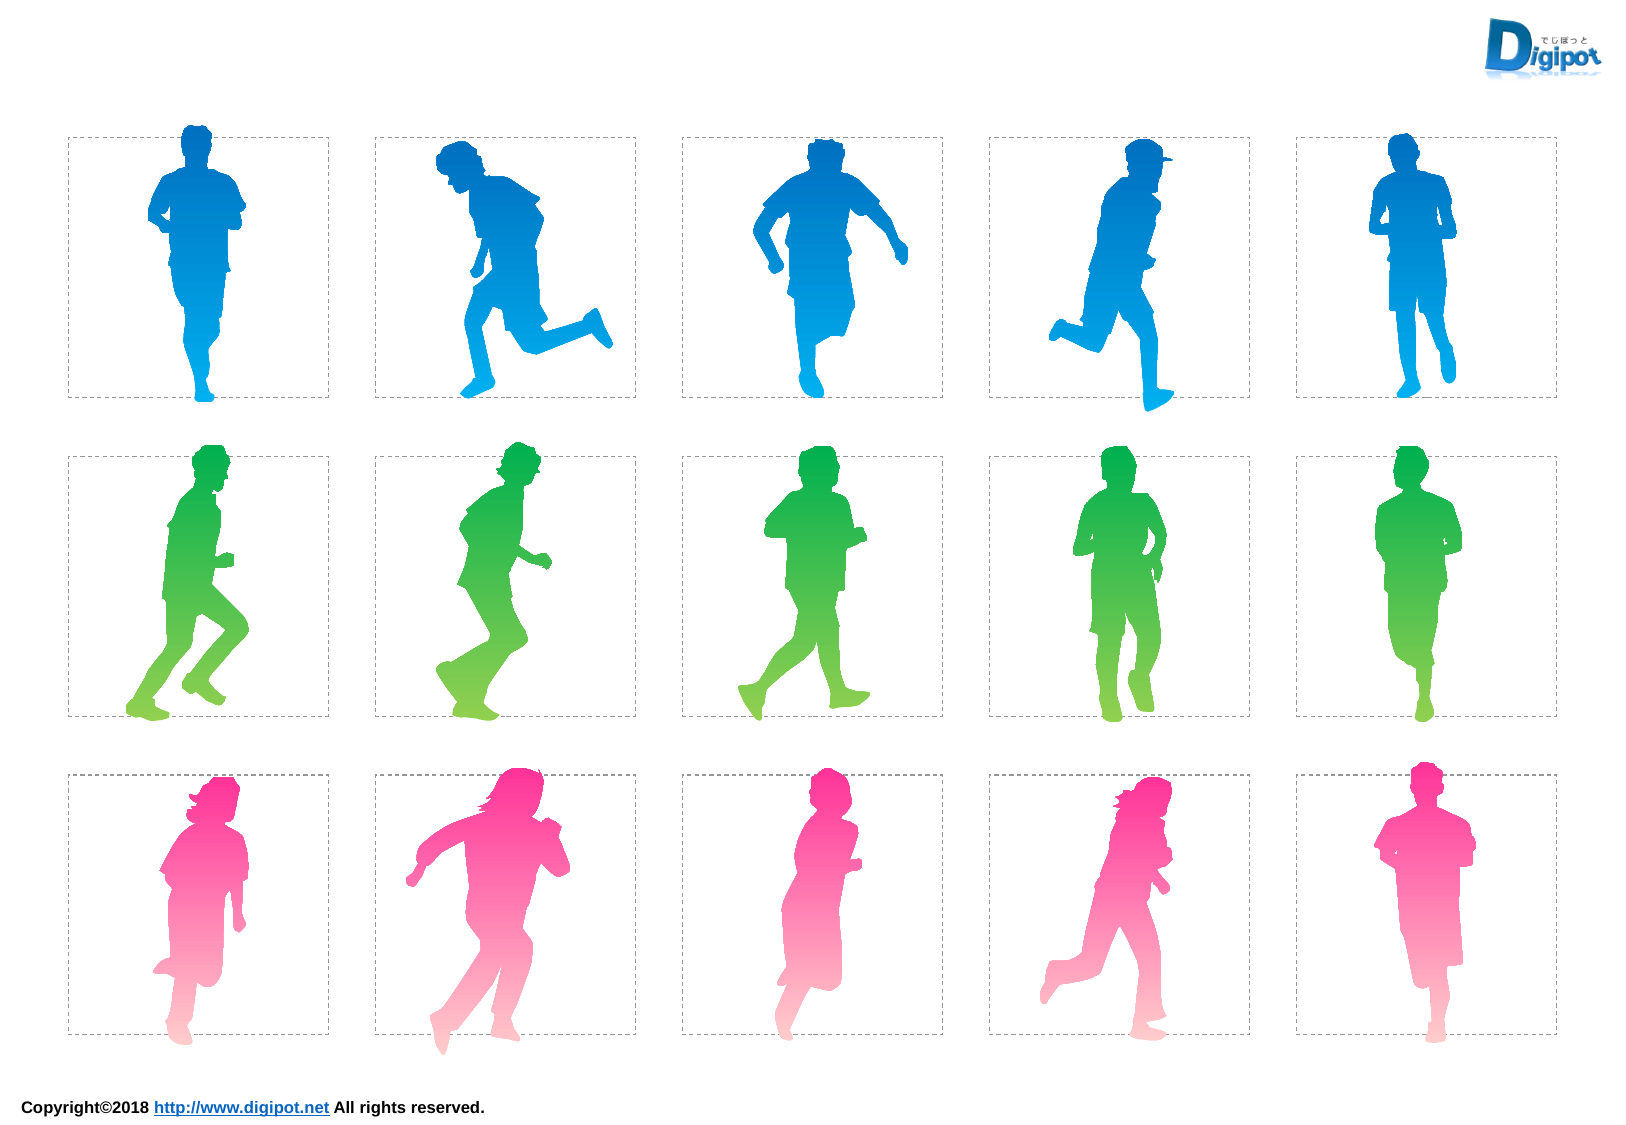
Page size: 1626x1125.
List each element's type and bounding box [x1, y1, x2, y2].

picture [1485, 18, 1602, 82]
text_box [405, 768, 570, 1055]
text_box [436, 442, 552, 721]
text_box [1040, 776, 1173, 1041]
text_box [1374, 445, 1463, 723]
text_box [1373, 762, 1477, 1044]
text_box [435, 141, 614, 399]
text_box [153, 776, 250, 1045]
text_box [147, 124, 247, 403]
text_box [1073, 445, 1167, 723]
text_box [738, 445, 871, 721]
text_box [125, 444, 250, 722]
text_box [753, 138, 909, 399]
text_box [1369, 133, 1457, 399]
text_box [1048, 138, 1175, 412]
text_box [774, 768, 863, 1041]
